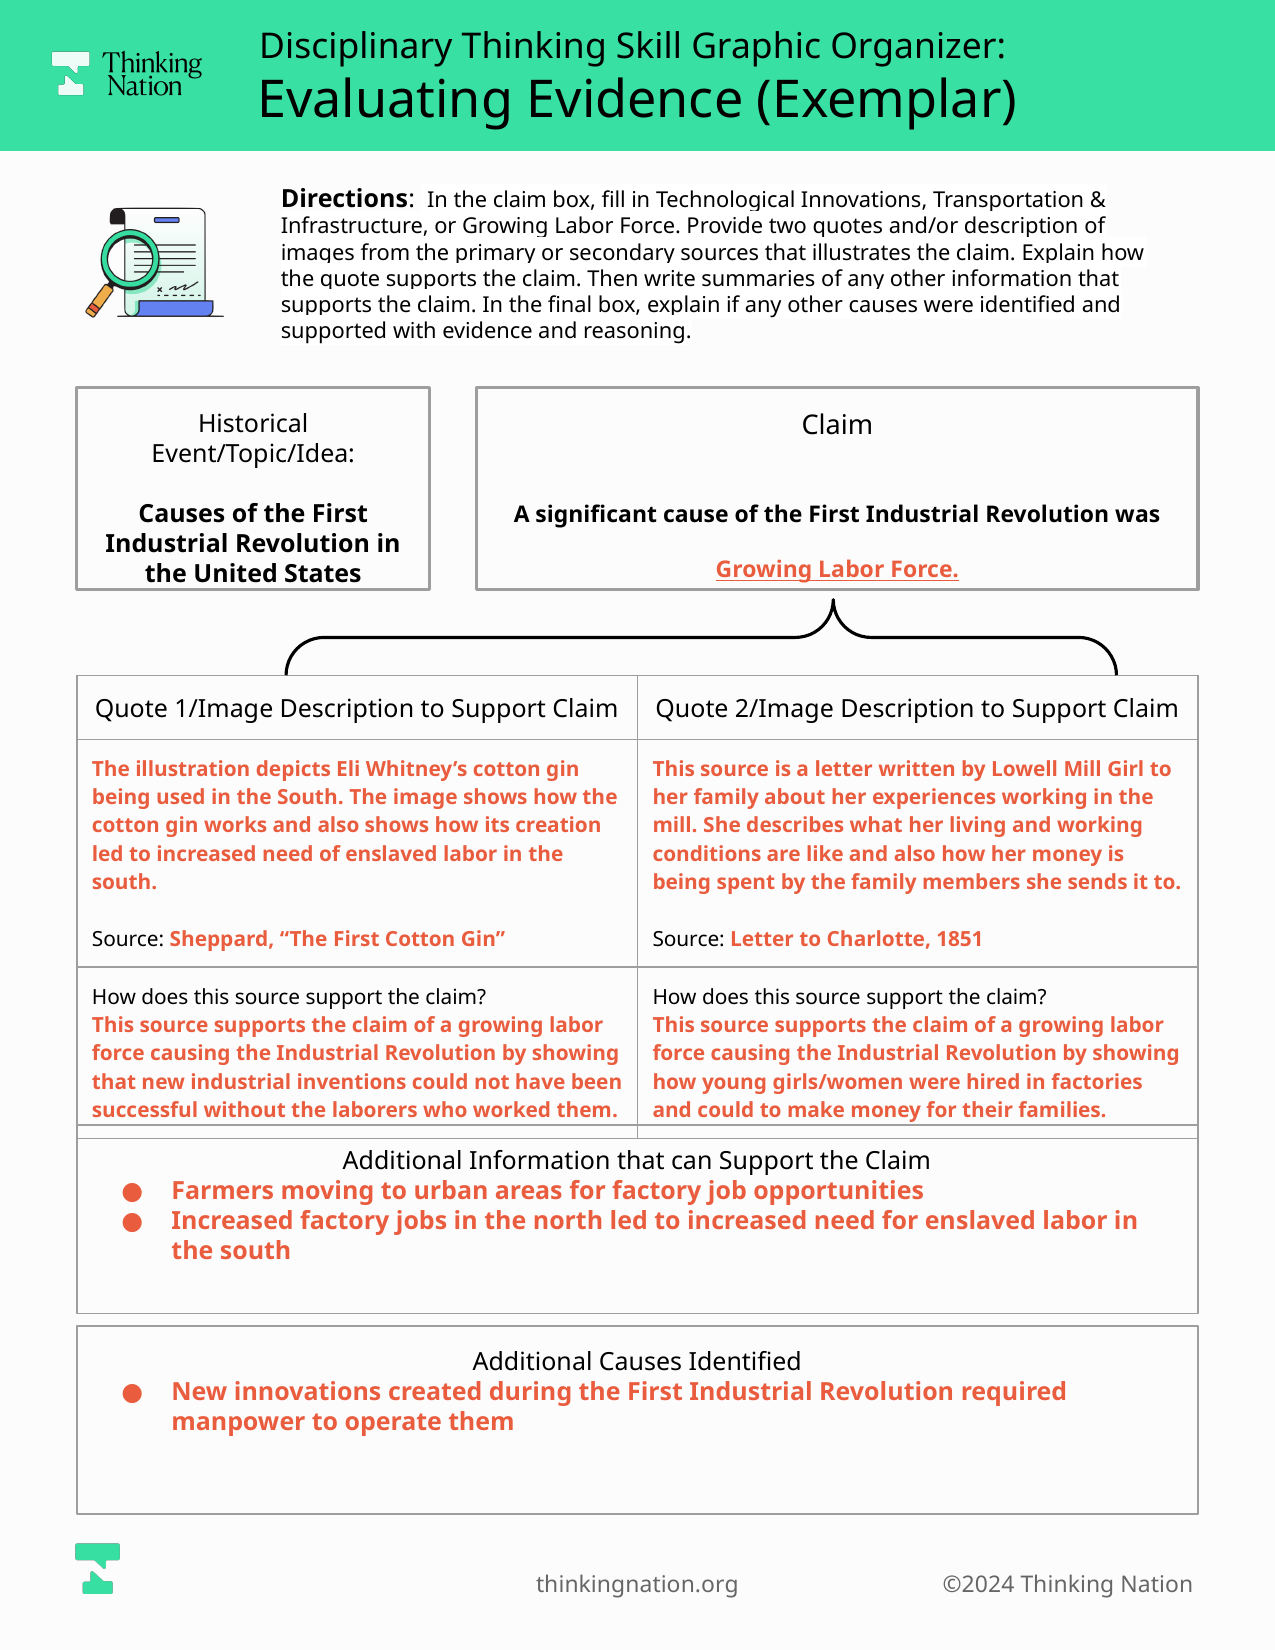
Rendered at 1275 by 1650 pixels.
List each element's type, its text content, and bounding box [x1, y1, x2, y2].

picture [35, 37, 207, 109]
picture [76, 184, 234, 341]
picture [62, 1533, 133, 1604]
text_box Additional Information that can Support the Claim Farmers moving to urban areas for factory job opportunities Increased factory jobs in the north led to increased need for enslaved labor in the south [76, 1125, 1198, 1314]
table_cell The illustration depicts Eli Whitney’s cotton gin being used in the South. The image shows how the cotton gin works and also shows how its creation led to increased need of enslaved labor in the south. Source: Sheppard, “The First Cotton Gin” [78, 740, 637, 966]
text_box Additional Causes Identified New innovations created during the First Industrial Revolution required manpower to operate them [76, 1325, 1198, 1515]
table_cell This source is a letter written by Lowell Mill Girl to her family about her experiences working in the mill. She describes what her living and working conditions are like and also how her money is being spent by the family members she sends it to. Source: Letter to Charlotte, 1851 [638, 740, 1197, 966]
text_box Disciplinary Thinking Skill Graphic Organizer: Evaluating Evidence (Exemplar) [0, 0, 1275, 151]
text_box Claim A significant cause of the First Industrial Revolution was Growing Labor Force. [476, 387, 1199, 590]
text_box ©2024 Thinking Nation [907, 1553, 1210, 1605]
text_box Directions: In the claim box, fill in Technological Innovations, Transportation & Infrastructure, or Growing Labor Force. Provide two quotes and/or description of images from the primary or secondary sources that illustrates the claim. Explain how the quote supports the claim. Then write summaries of any other information that supports the claim. In the final box, explain if any other causes were identified and supported with evidence and reasoning. [262, 187, 1198, 338]
text_box Historical Event/Topic/Idea: Causes of the First Industrial Revolution in the United States [76, 387, 430, 590]
table_cell How does this source support the claim? This source supports the claim of a growing labor force causing the Industrial Revolution by showing that new industrial inventions could not have been successful without the laborers who worked them. [78, 968, 637, 1125]
text_box [286, 599, 1117, 676]
table_cell How does this source support the claim? This source supports the claim of a growing labor force causing the Industrial Revolution by showing how young girls/women were hired in factories and could to make money for their families. [638, 968, 1197, 1125]
table_header Quote 2/Image Description to Support Claim [638, 676, 1197, 739]
text_box thinkingnation.org [486, 1553, 789, 1605]
table_header Quote 1/Image Description to Support Claim [78, 676, 637, 739]
